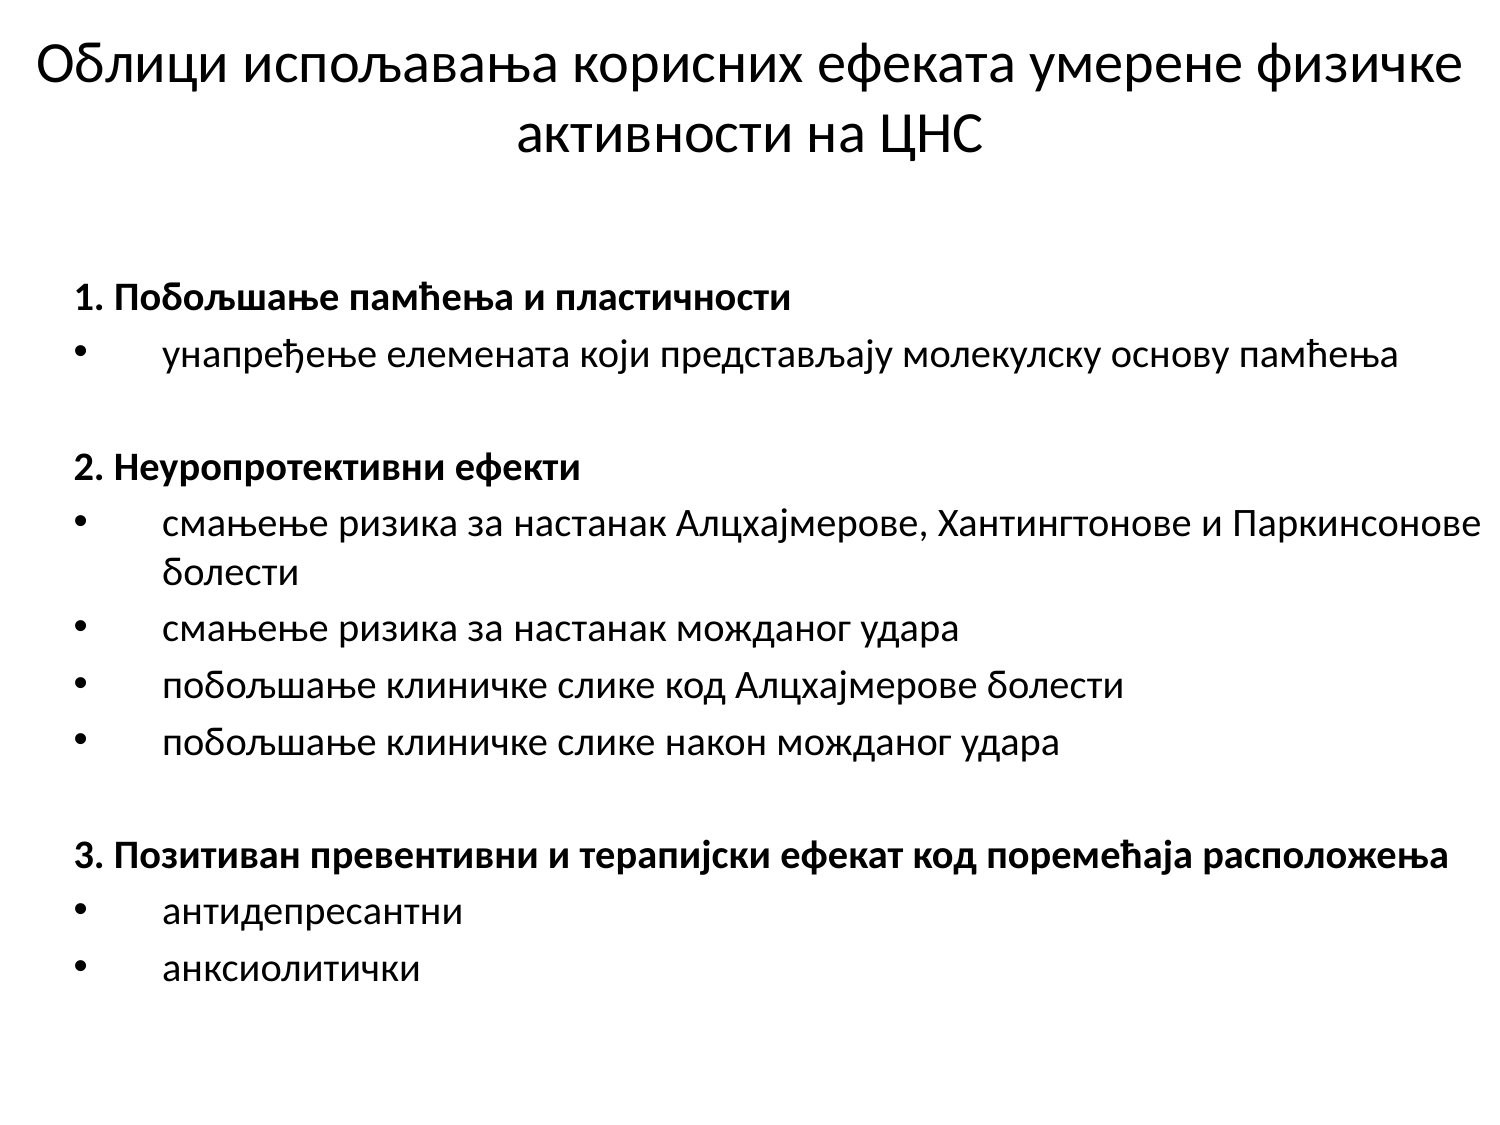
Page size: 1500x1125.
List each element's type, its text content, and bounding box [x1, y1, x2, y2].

title Облици испољавања корисних ефеката умерене физичке активности на ЦНС [0, 0, 1500, 188]
list 1. Побољшање памћења и пластичности унапређење елемената који представљају молекулску основу памћења 2. Неуропротективни ефекти смањење ризика за настанак Алцхајмерове, Хантингтонове и Паркинсонове болести смањење ризика за настанак можданог удара побољшање клиничке слике код Алцхајмерове болести побољшање клиничке слике након можданог удара 3. Позитиван превентивни и терапијски ефекат код поремећаја расположења антидепресантни анксиолитички [58, 262, 1500, 1005]
